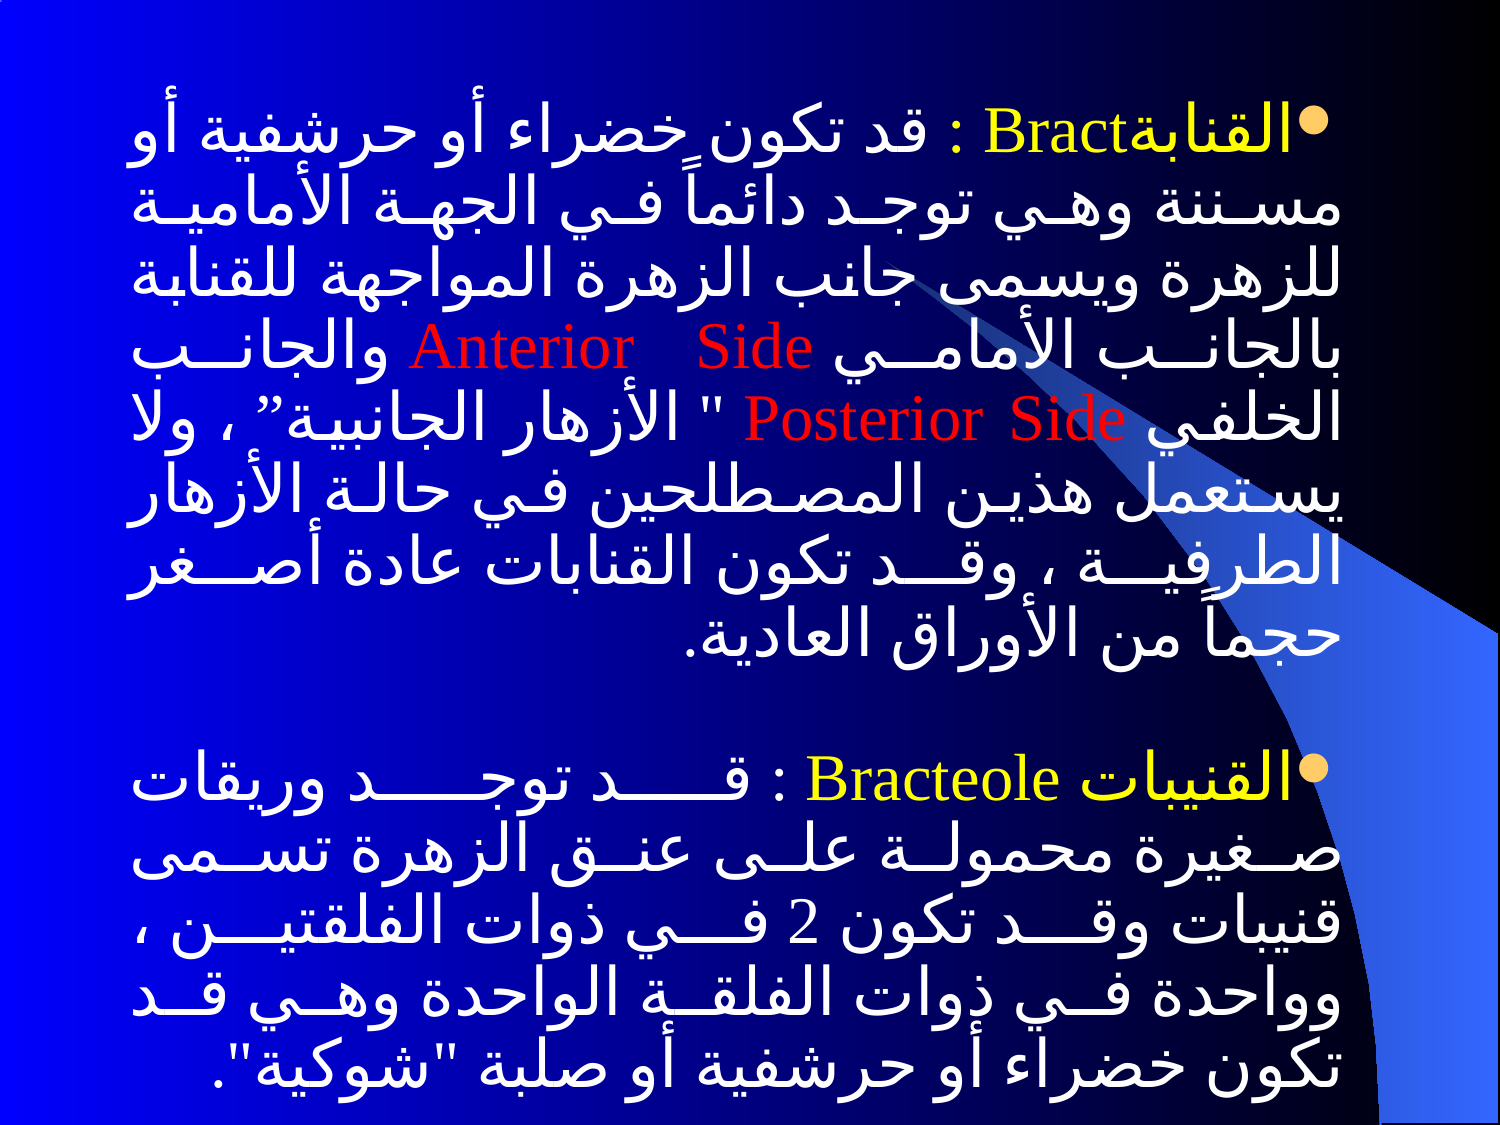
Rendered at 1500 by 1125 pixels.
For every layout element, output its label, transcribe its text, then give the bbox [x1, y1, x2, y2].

list القنابةBract : قد تكون خضراء أو حرشفية أو مسننة وهي توجد دائماً في الجهة الأمامية للزهرة ويسمى جانب الزهرة المواجهة للقنابة بالجانب الأمامي Anterior Side والجانب الخلفي Posterior Side " الأزهار الجانبية” ، ولا يستعمل هذين المصطلحين في حالة الأزهار الطرفية ، وقد تكون القنابات عادة أصغر حجماً من الأوراق العادية. القنيبات Bracteole : قد توجد وريقات صغيرة محمولة على عنق الزهرة تسمى قنيبات وقد تكون 2 في ذوات الفلقتين ، وواحدة في ذوات الفلقة الواحدة وهي قد تكون خضراء أو حرشفية أو صلبة "شوكية". [99, 87, 1376, 1026]
